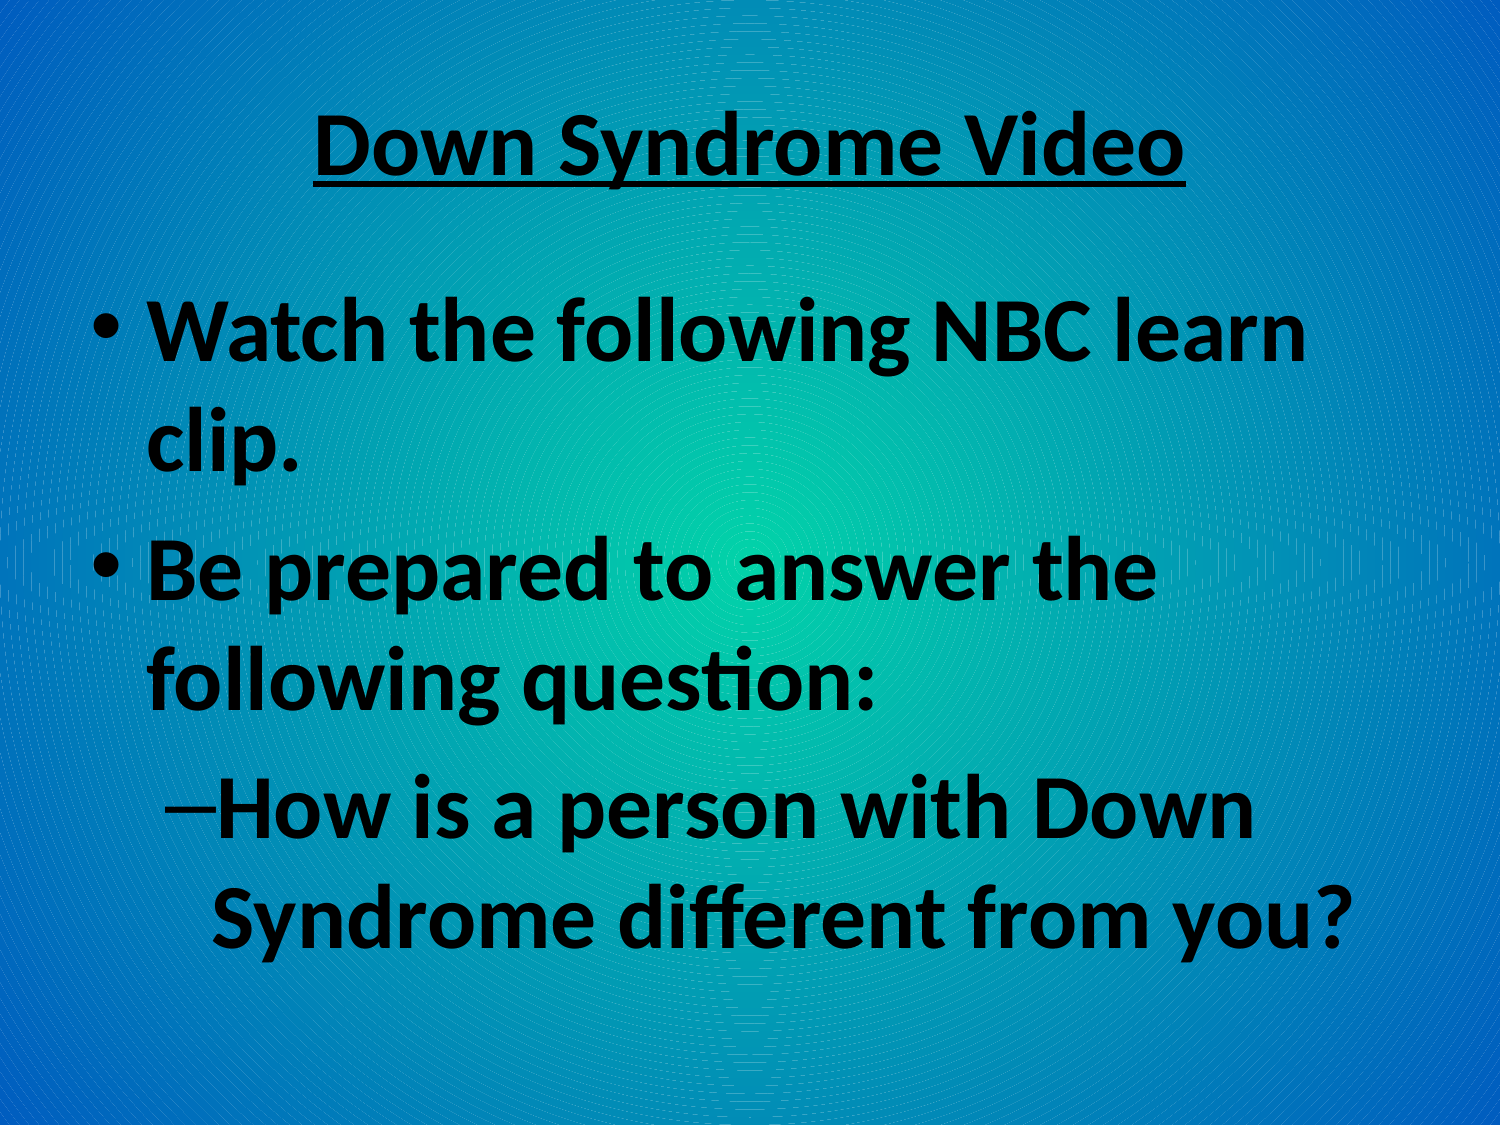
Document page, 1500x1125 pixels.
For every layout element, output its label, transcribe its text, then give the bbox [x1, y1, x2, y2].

list Watch the following NBC learn clip. Be prepared to answer the following question: How is a person with Down Syndrome different from you? [75, 262, 1425, 1005]
title Down Syndrome Video [75, 45, 1425, 233]
